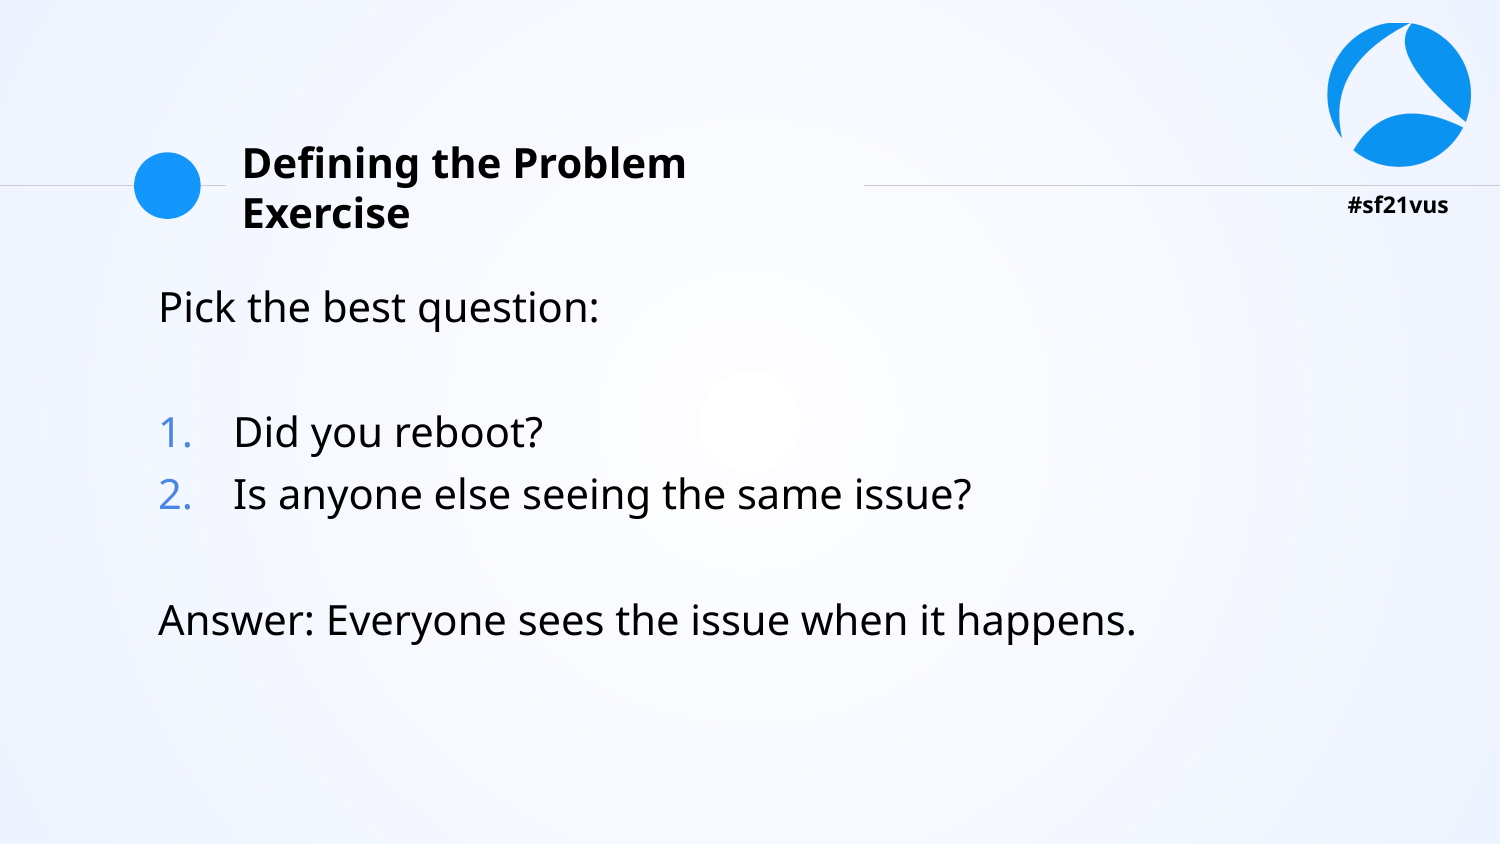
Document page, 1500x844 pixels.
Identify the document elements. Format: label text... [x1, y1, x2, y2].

picture [1327, 23, 1471, 167]
title Defining the Problem Exercise [226, 151, 863, 223]
list Pick the best question: Did you reboot? Is anyone else seeing the same issue? Answer: Everyone sees the issue when it happens. [126, 265, 1163, 796]
